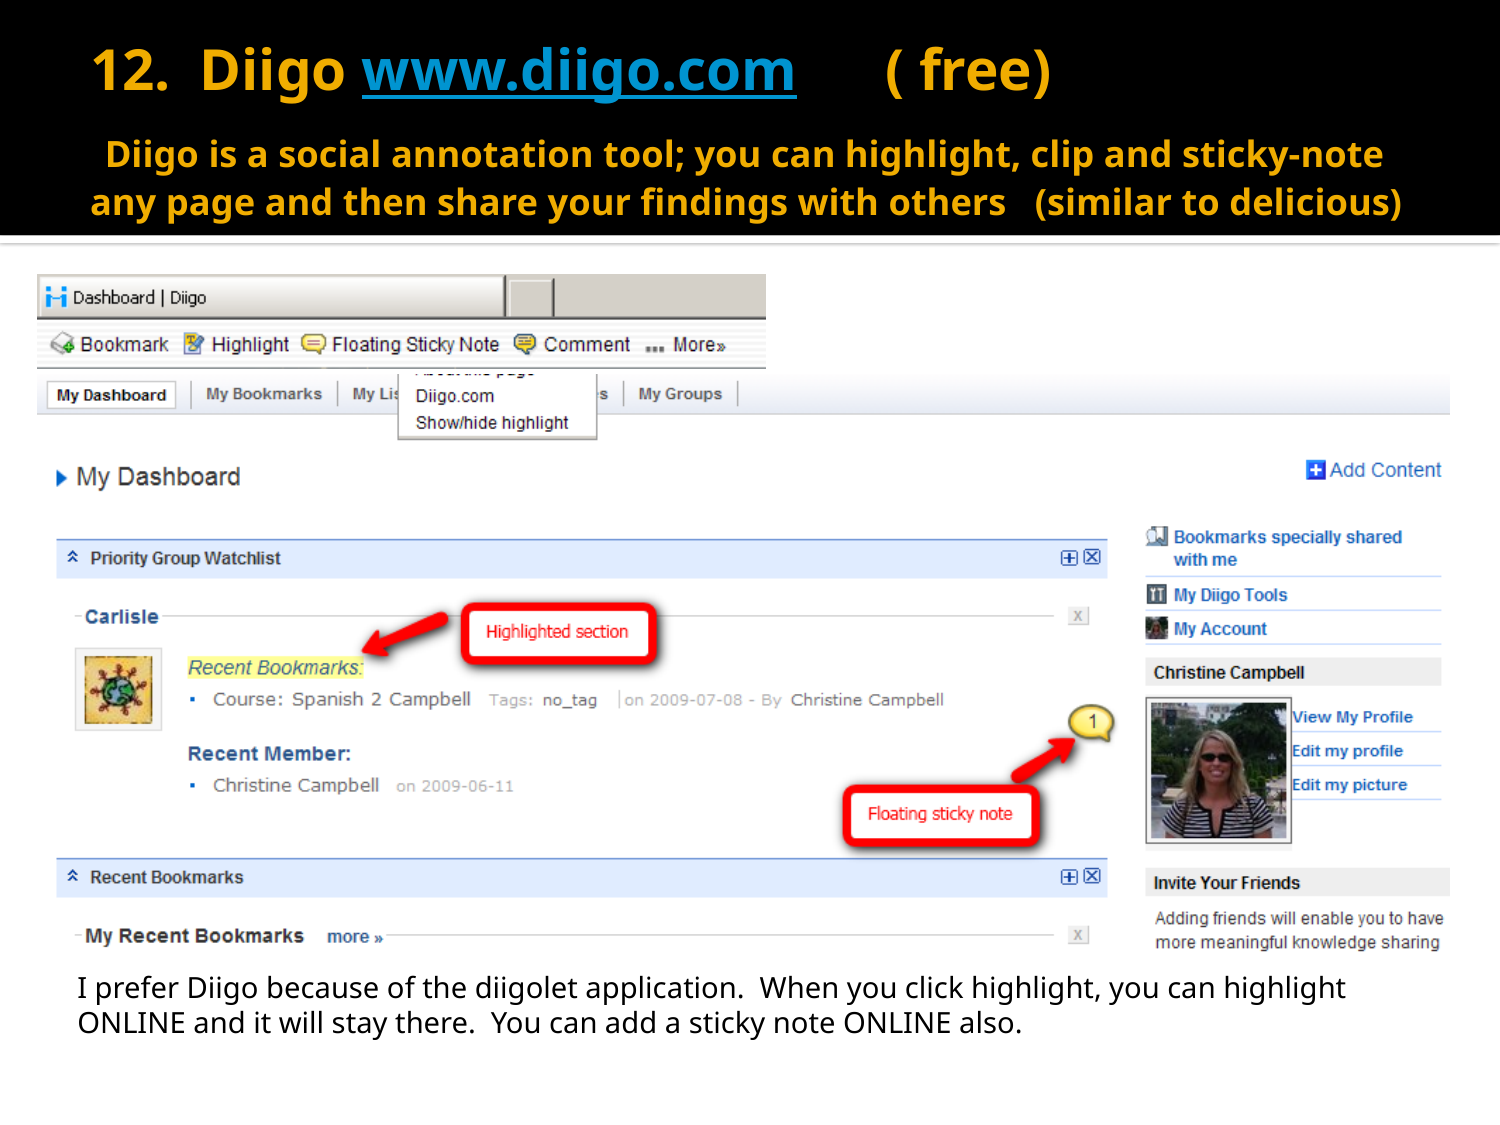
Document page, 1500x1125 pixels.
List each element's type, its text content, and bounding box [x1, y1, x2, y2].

title 12. Diigo www.diigo.com ( free) Diigo is a social annotation tool; you can highlight, clip and sticky-note any page and then share your findings with others (similar to delicious) [75, 25, 1425, 231]
picture [37, 374, 1450, 957]
picture [37, 274, 766, 369]
text_box I prefer Diigo because of the diigolet application. When you click highlight, you can highlight ONLINE and it will stay there. You can add a sticky note ONLINE also. [62, 965, 1438, 1048]
